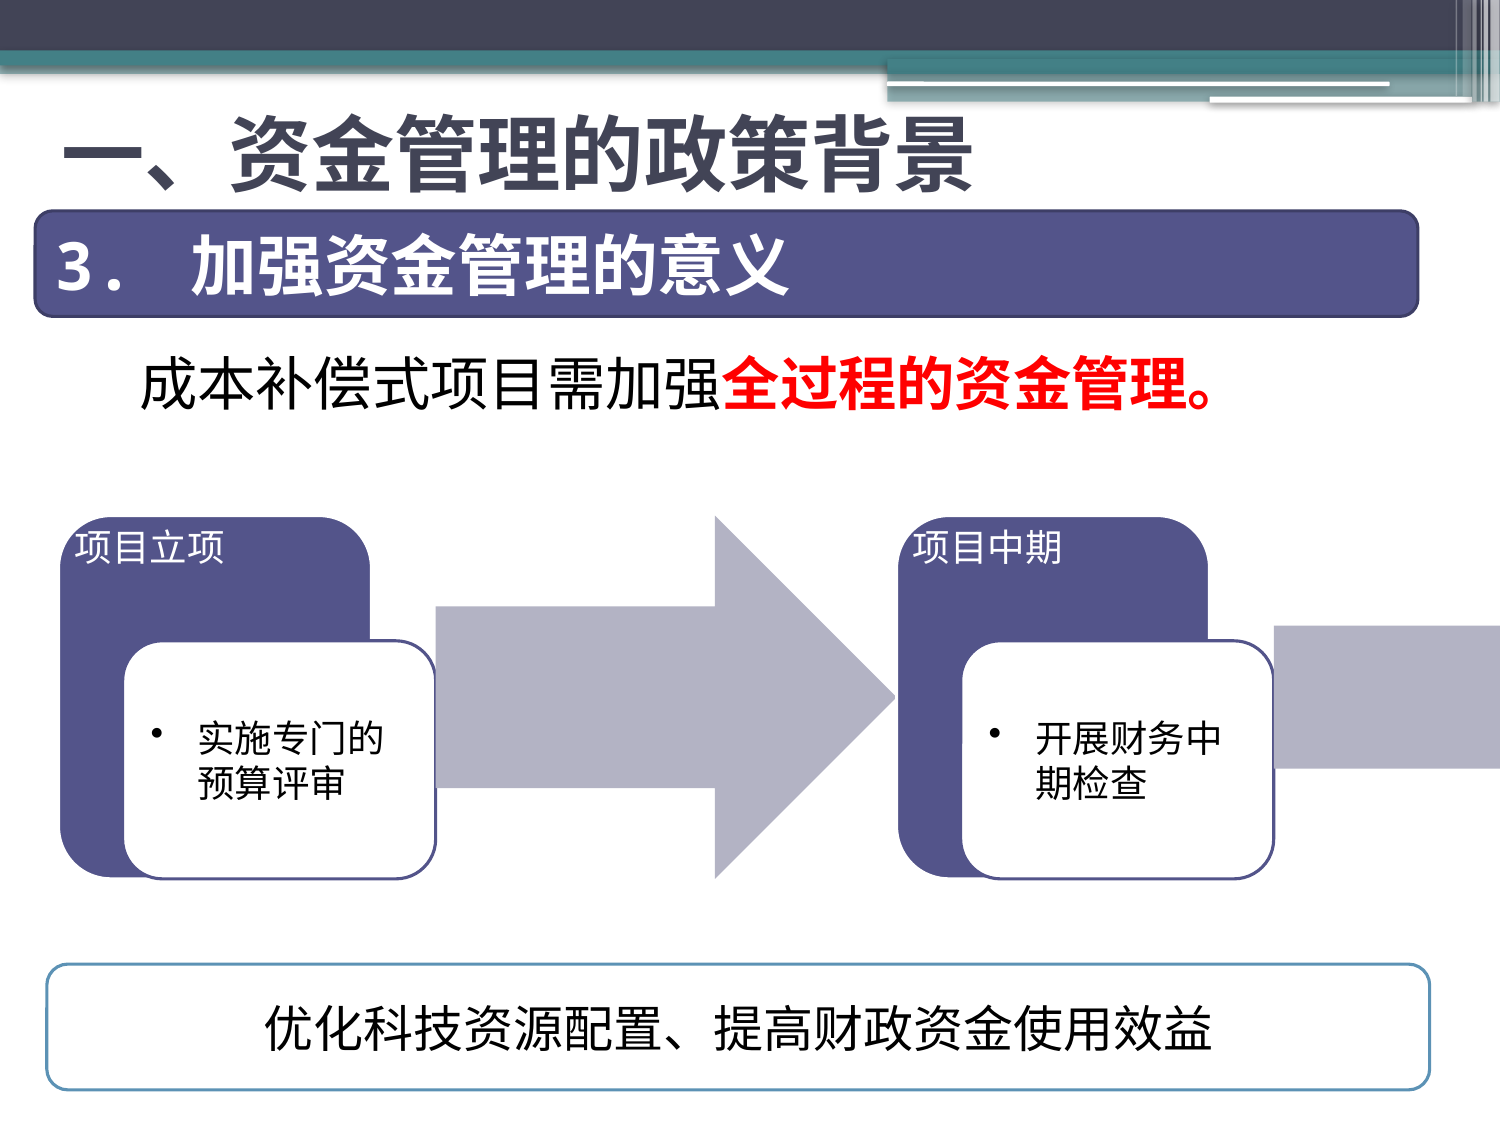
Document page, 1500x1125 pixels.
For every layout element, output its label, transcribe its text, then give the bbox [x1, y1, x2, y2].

text_box 3. 加强资金管理的意义 [33, 209, 1420, 318]
text_box 成本补偿式项目需加强全过程的资金管理。 [58, 339, 1418, 470]
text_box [58, 515, 1442, 880]
text_box 优化科技资源配置、提高财政资金使用效益 [45, 962, 1432, 1092]
title 一、资金管理的政策背景 [46, 93, 1442, 211]
